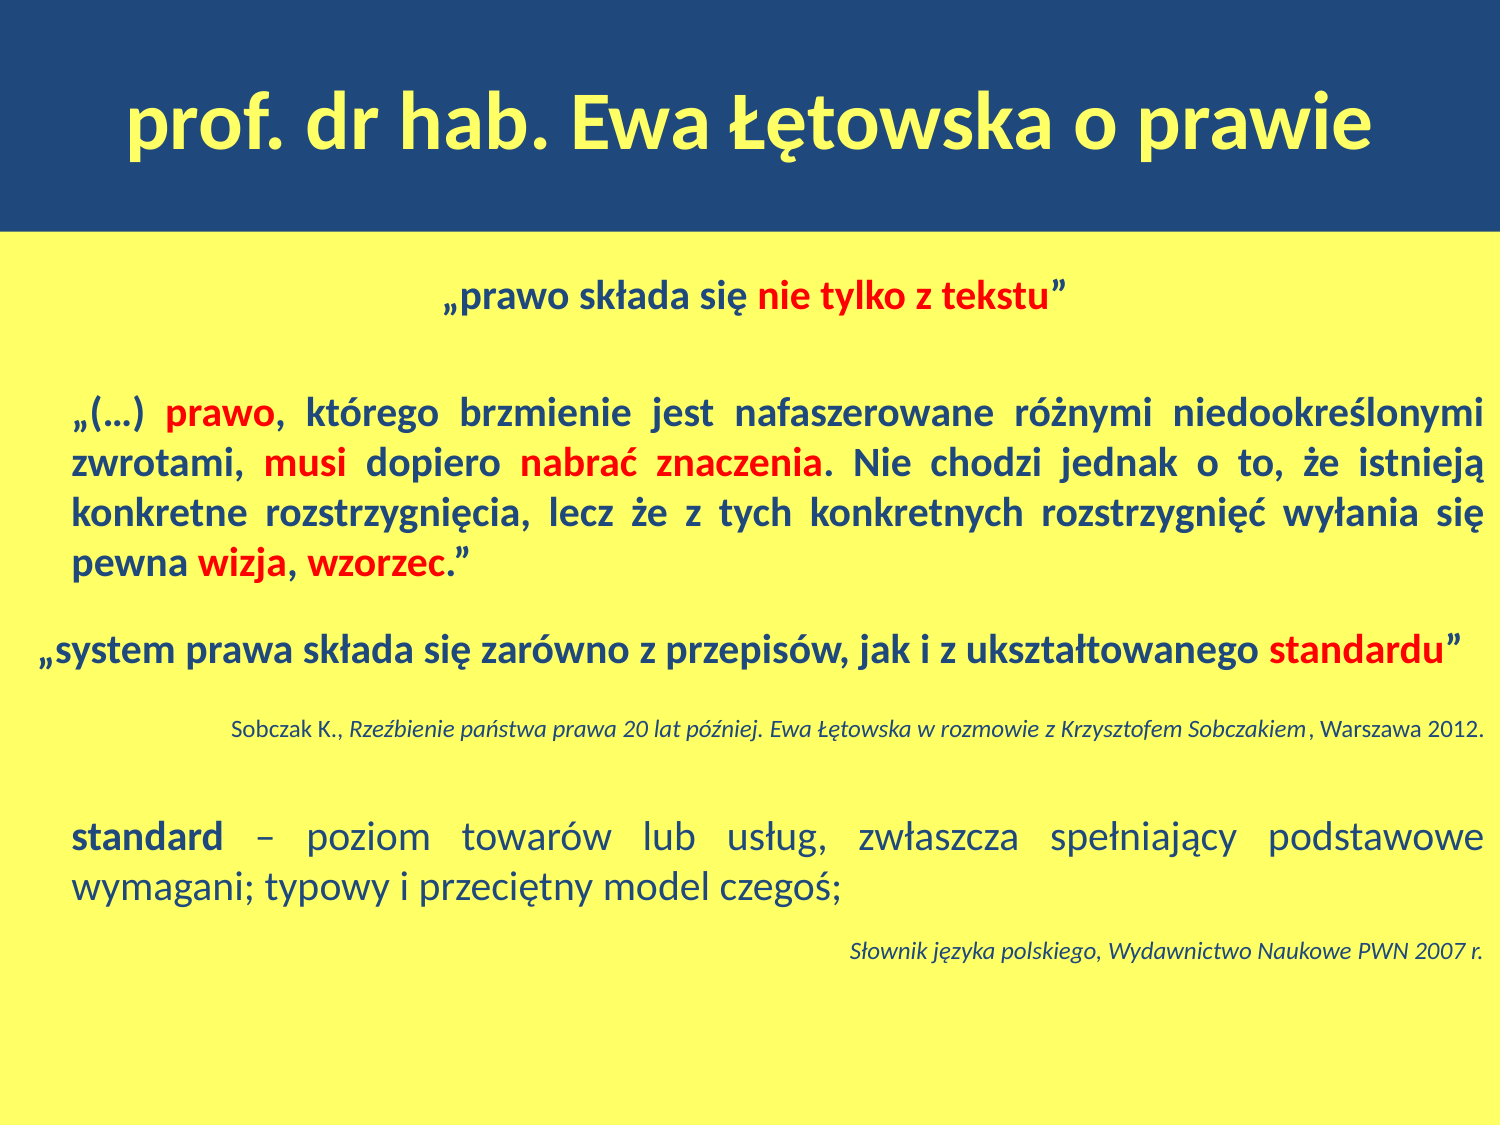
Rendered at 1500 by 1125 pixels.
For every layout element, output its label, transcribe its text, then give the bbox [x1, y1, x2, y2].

list „prawo składa się nie tylko z tekstu” „(…) prawo, którego brzmienie jest nafaszerowane różnymi niedookreślonymi zwrotami, musi dopiero nabrać znaczenia. Nie chodzi jednak o to, że istnieją konkretne rozstrzygnięcia, lecz że z tych konkretnych rozstrzygnięć wyłania się pewna wizja, wzorzec.” „system prawa składa się zarówno z przepisów, jak i z ukształtowanego standardu” Sobczak K., Rzeźbienie państwa prawa 20 lat później. Ewa Łętowska w rozmowie z Krzysztofem Sobczakiem, Warszawa 2012. standard – poziom towarów lub usług, zwłaszcza spełniający podstawowe wymagani; typowy i przeciętny model czegoś; Słownik języka polskiego, Wydawnictwo Naukowe PWN 2007 r. [0, 231, 1500, 1125]
title prof. dr hab. Ewa Łętowska o prawie [0, 0, 1500, 231]
